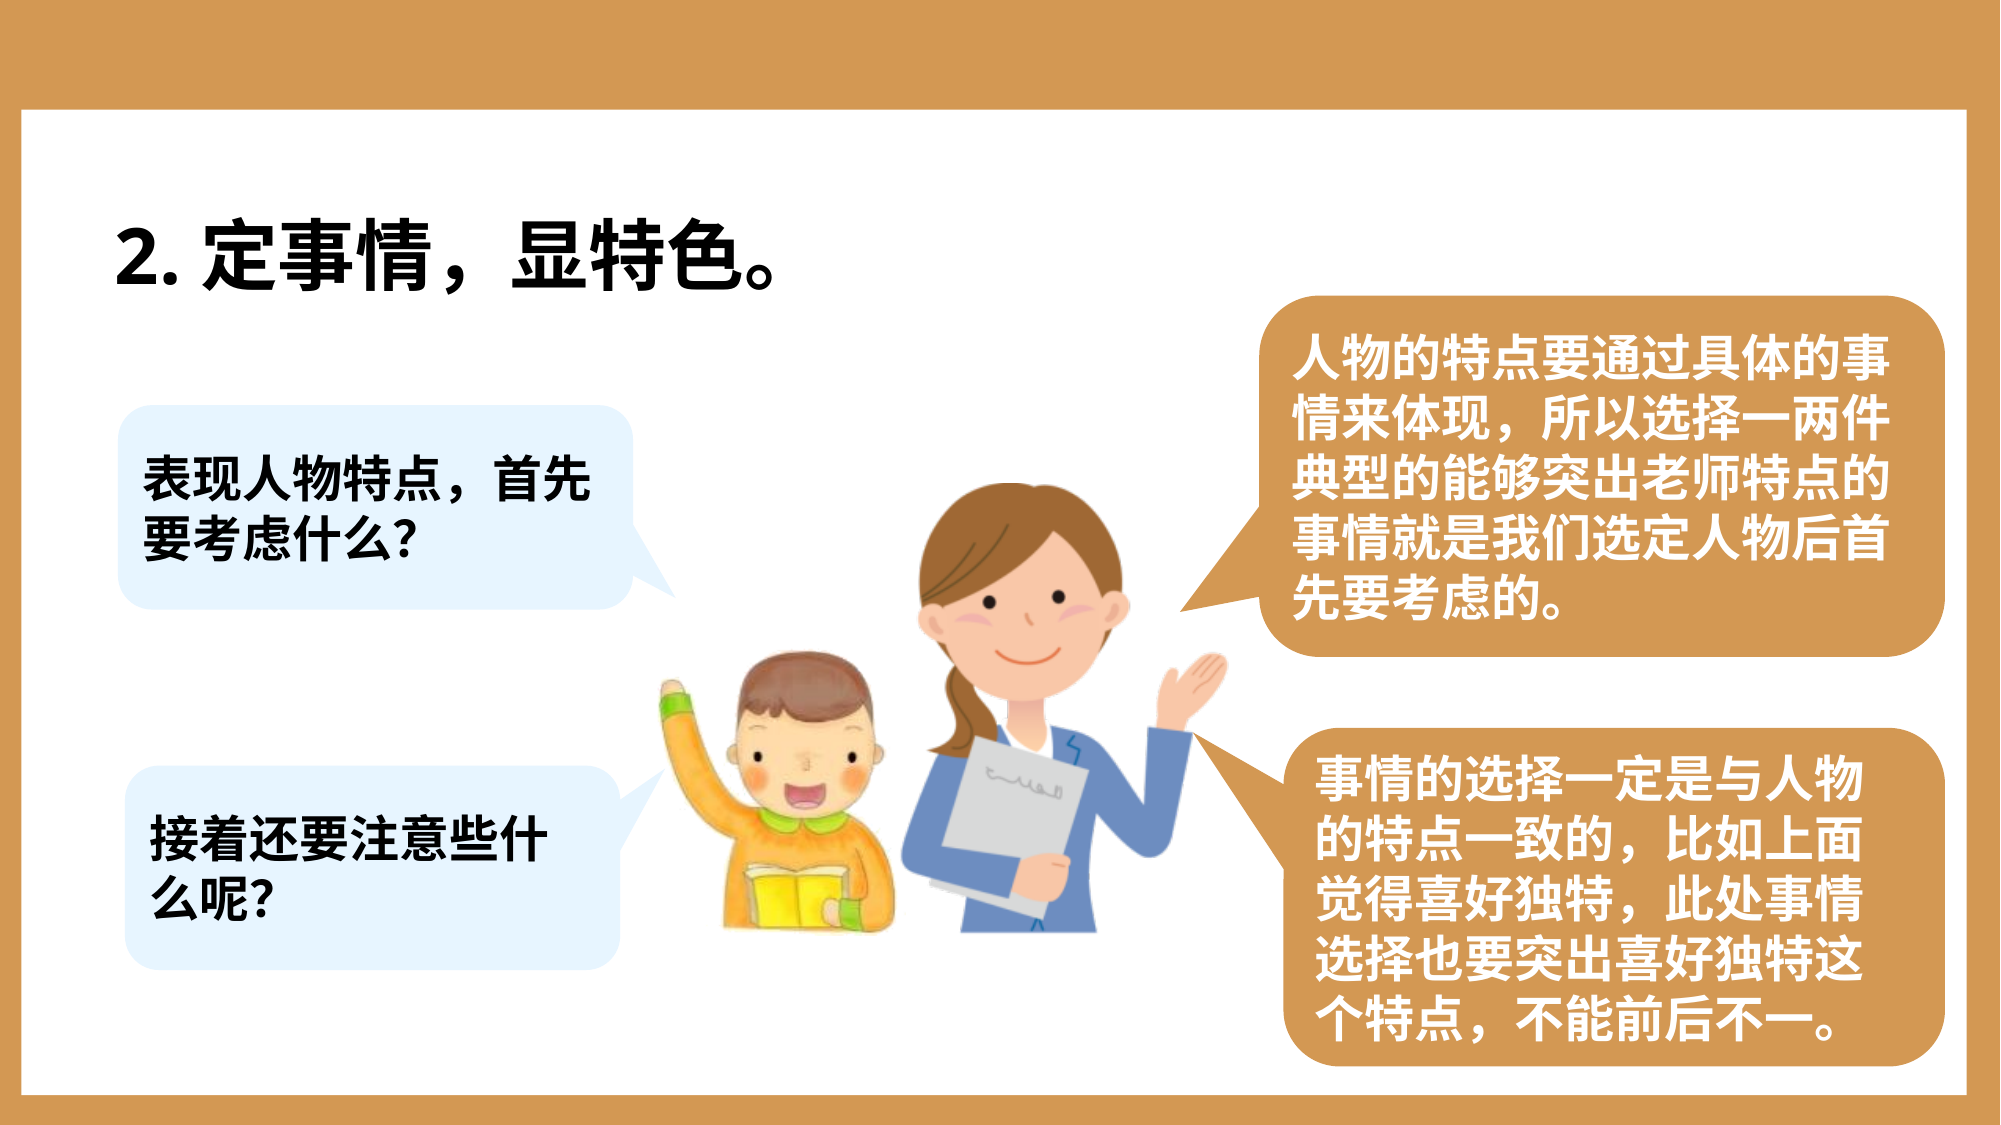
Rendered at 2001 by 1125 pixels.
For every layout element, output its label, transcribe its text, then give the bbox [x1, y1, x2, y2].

text_box 接着还要注意些什么呢？ [124, 765, 653, 971]
text_box 2.定事情，显特色。 [100, 153, 1804, 308]
text_box 人物的特点要通过具体的事情来体现，所以选择一两件典型的能够突出老师特点的事情就是我们选定人物后首先要考虑的。 [1258, 295, 1946, 658]
picture [653, 483, 1287, 938]
text_box 事情的选择一定是与人物的特点一致的，比如上面觉得喜好独特，此处事情选择也要突出喜好独特这个特点，不能前后不一。 [1282, 727, 1946, 1068]
text_box 表现人物特点，首先要考虑什么？ [117, 404, 678, 611]
